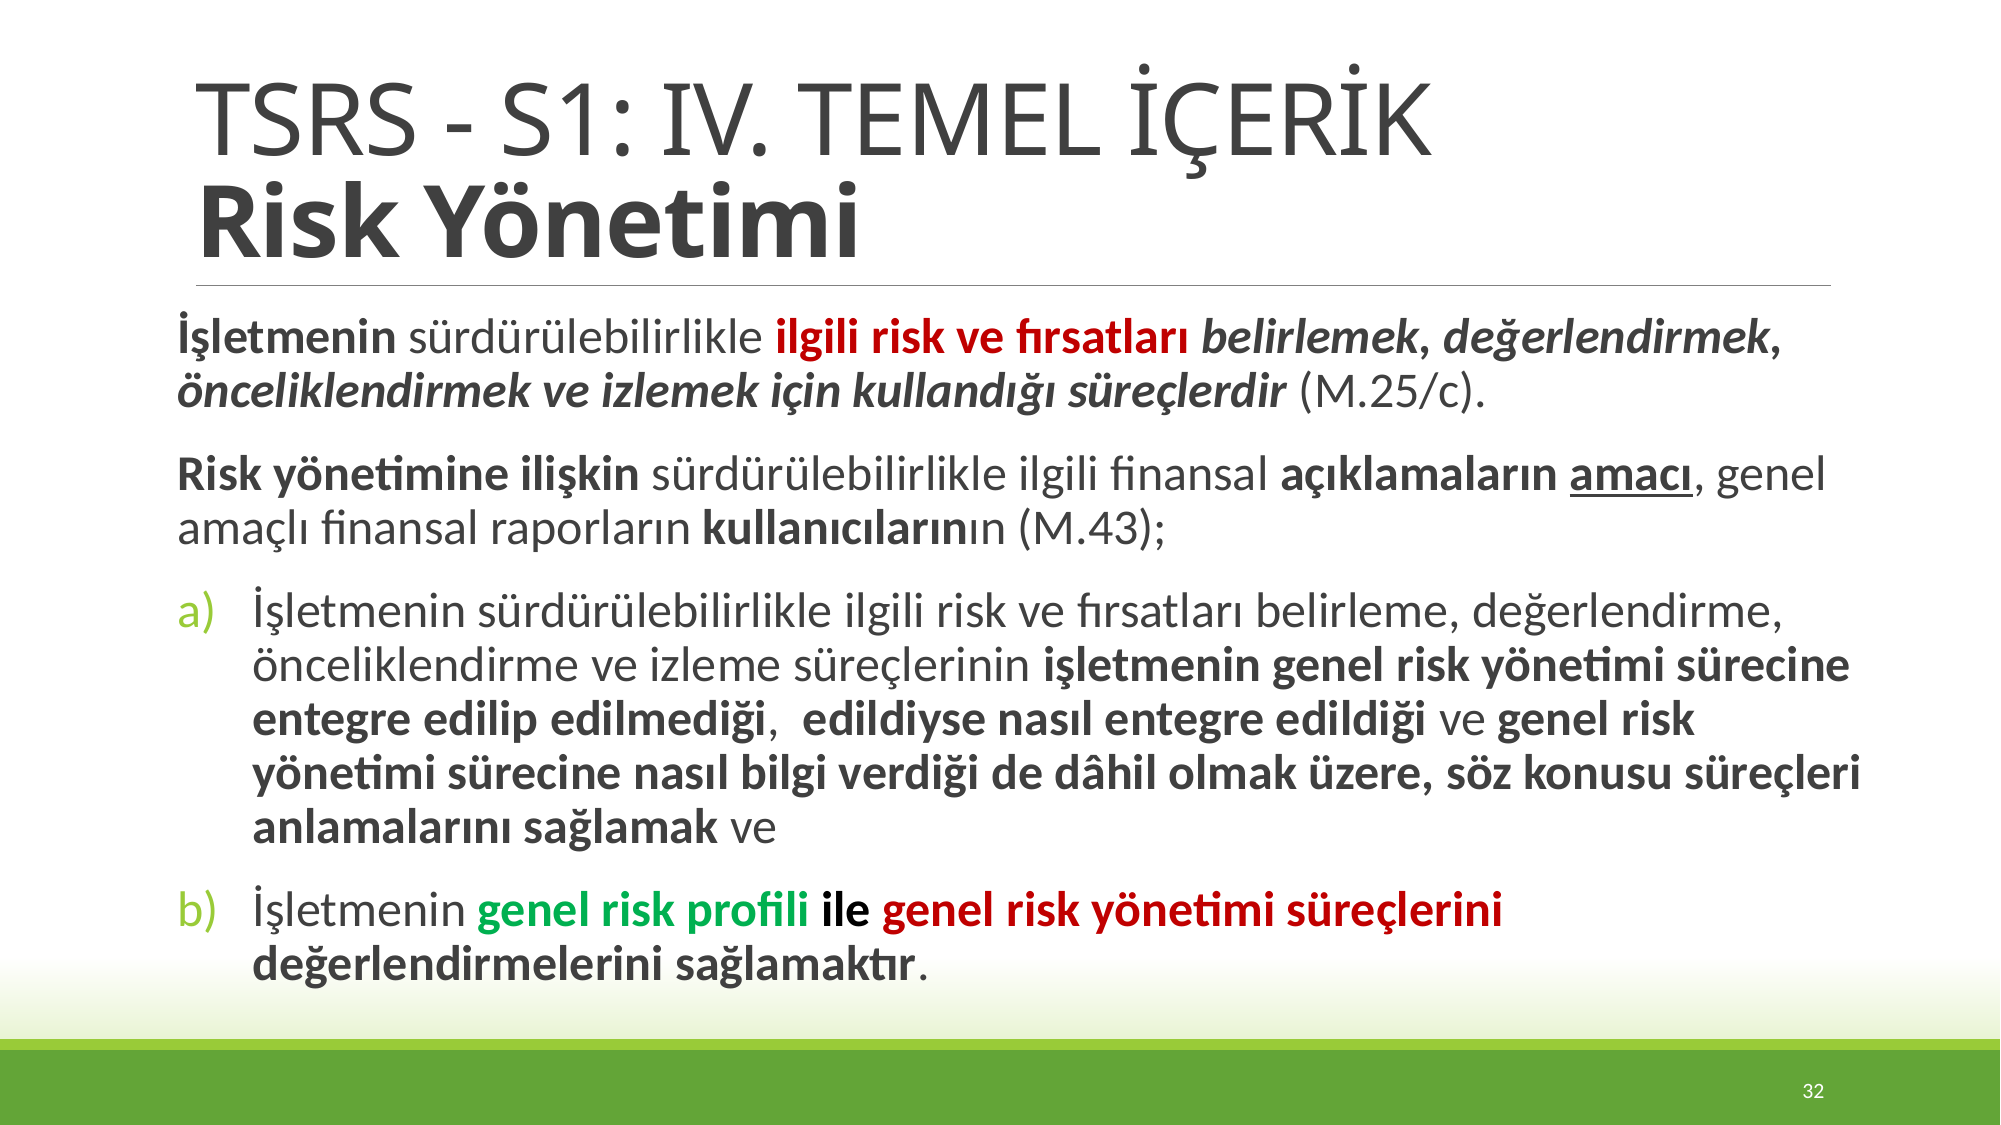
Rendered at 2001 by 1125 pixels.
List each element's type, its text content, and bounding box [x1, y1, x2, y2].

title TSRS - S1: IV. TEMEL İÇERİK Risk Yönetimi [180, 47, 1830, 285]
list İşletmenin sürdürülebilirlikle ilgili risk ve fırsatları belirlemek, değerlendirmek, önceliklendirmek ve izlemek için kullandığı süreçlerdir (M.25/c). Risk yönetimine ilişkin sürdürülebilirlikle ilgili finansal açıklamaların amacı, genel amaçlı finansal raporların kullanıcılarının (M.43); İşletmenin sürdürülebilirlikle ilgili risk ve fırsatları belirleme, değerlendirme, önceliklendirme ve izleme süreçlerinin işletmenin genel risk yönetimi sürecine entegre edilip edilmediği, edildiyse nasıl entegre edildiği ve genel risk yönetimi sürecine nasıl bilgi verdiği de dâhil olmak üzere, söz konusu süreçleri anlamalarını sağlamak ve İşletmenin genel risk profili ile genel risk yönetimi süreçlerini değerlendirmelerini sağlamaktır. [177, 302, 1873, 1033]
slide_number 32 [1624, 1059, 1840, 1120]
